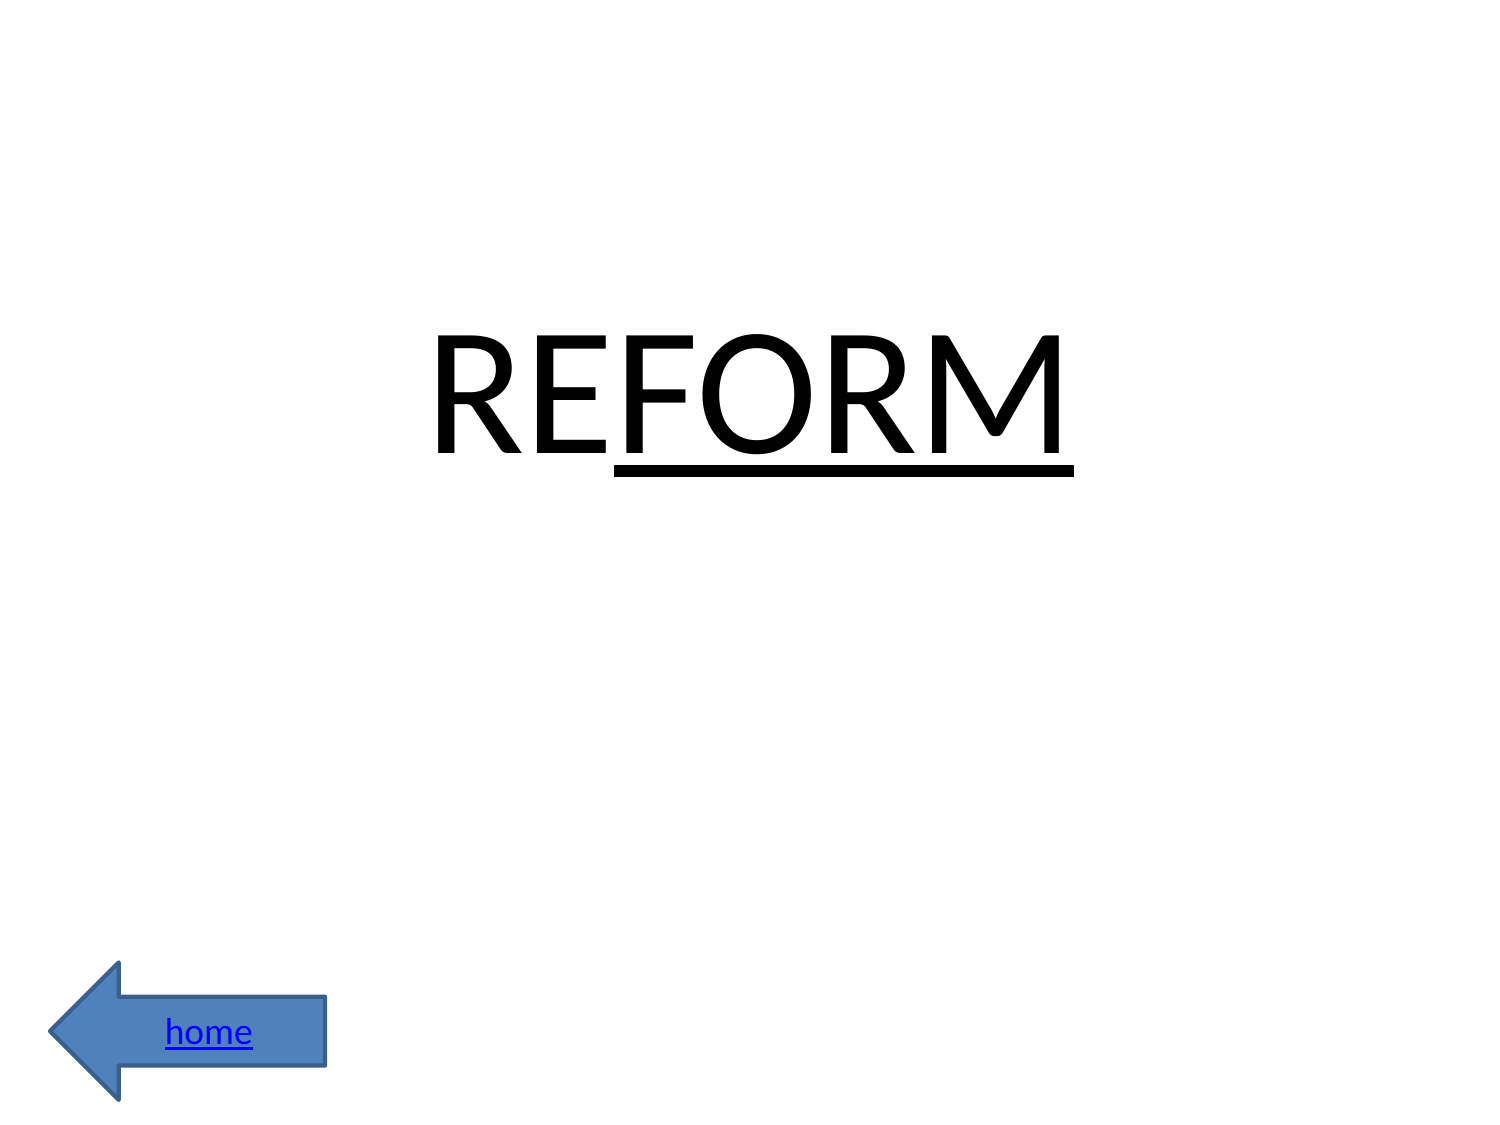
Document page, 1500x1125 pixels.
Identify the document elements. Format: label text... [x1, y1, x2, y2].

list REFORM [75, 262, 1425, 1005]
text_box home [150, 999, 325, 1060]
text_box [47, 960, 328, 1102]
